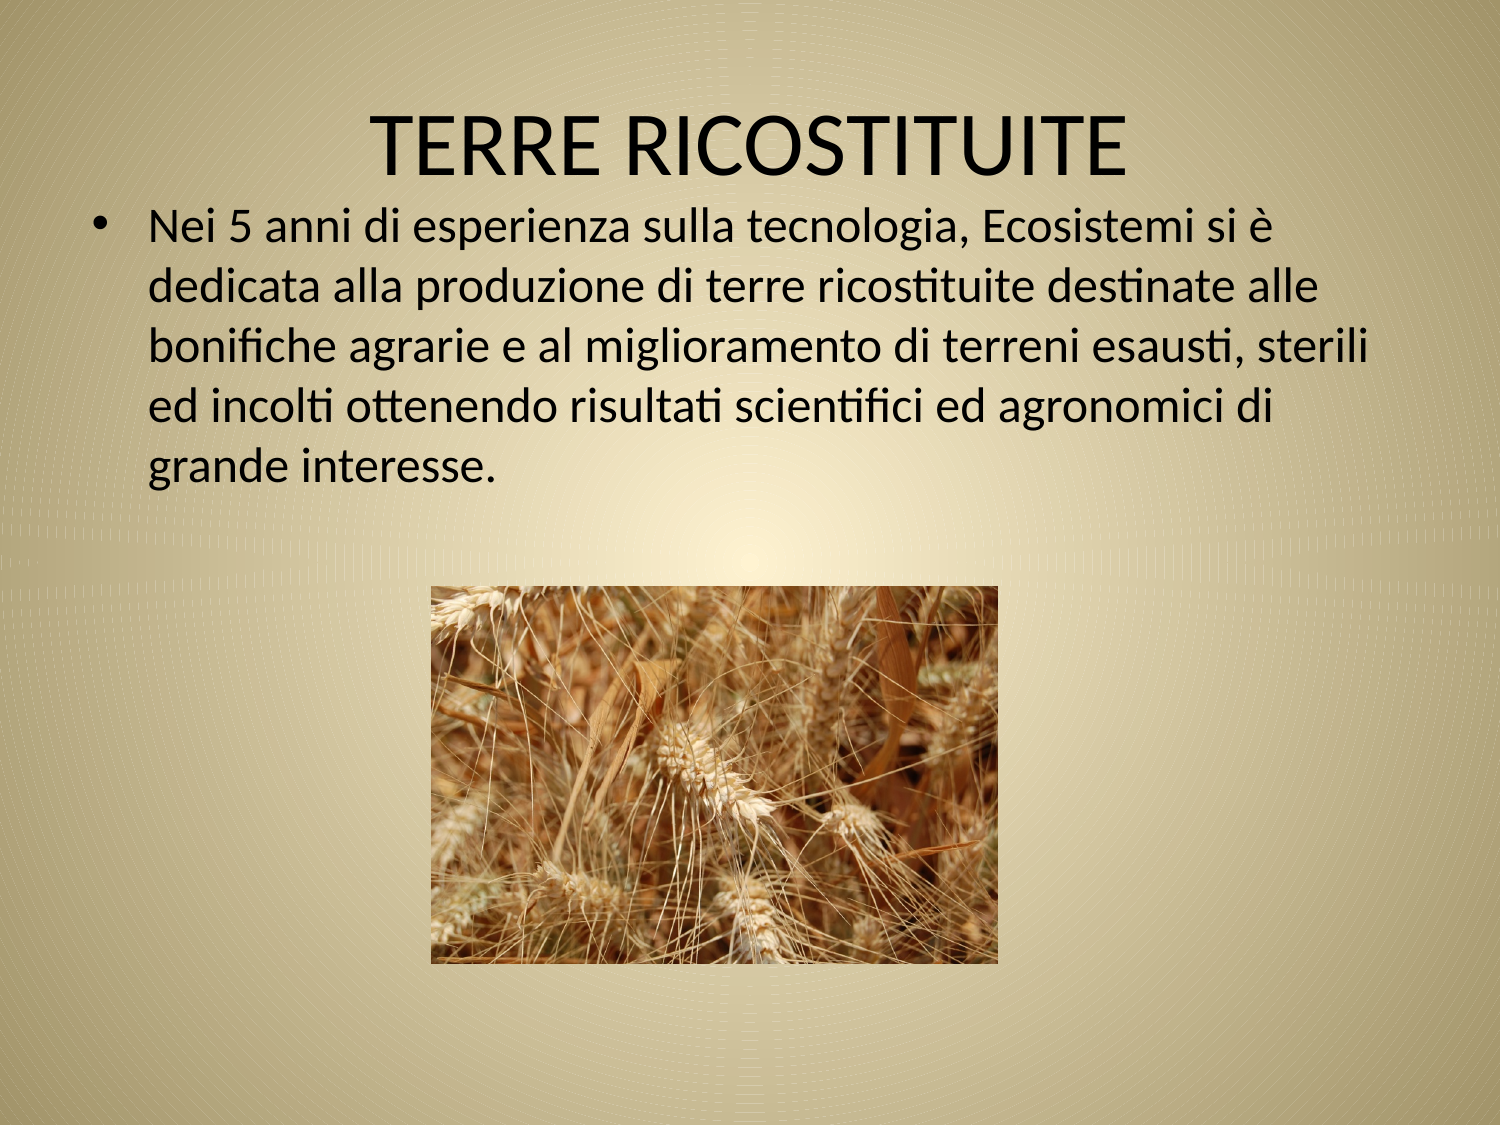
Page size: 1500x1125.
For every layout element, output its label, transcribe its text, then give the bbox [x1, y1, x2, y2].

title TERRE RICOSTITUITE [75, 45, 1425, 233]
picture [430, 585, 999, 964]
list Nei 5 anni di esperienza sulla tecnologia, Ecosistemi si è dedicata alla produzione di terre ricostituite destinate alle bonifiche agrarie e al miglioramento di terreni esausti, sterili ed incolti ottenendo risultati scientifici ed agronomici di grande interesse. [76, 184, 1427, 927]
